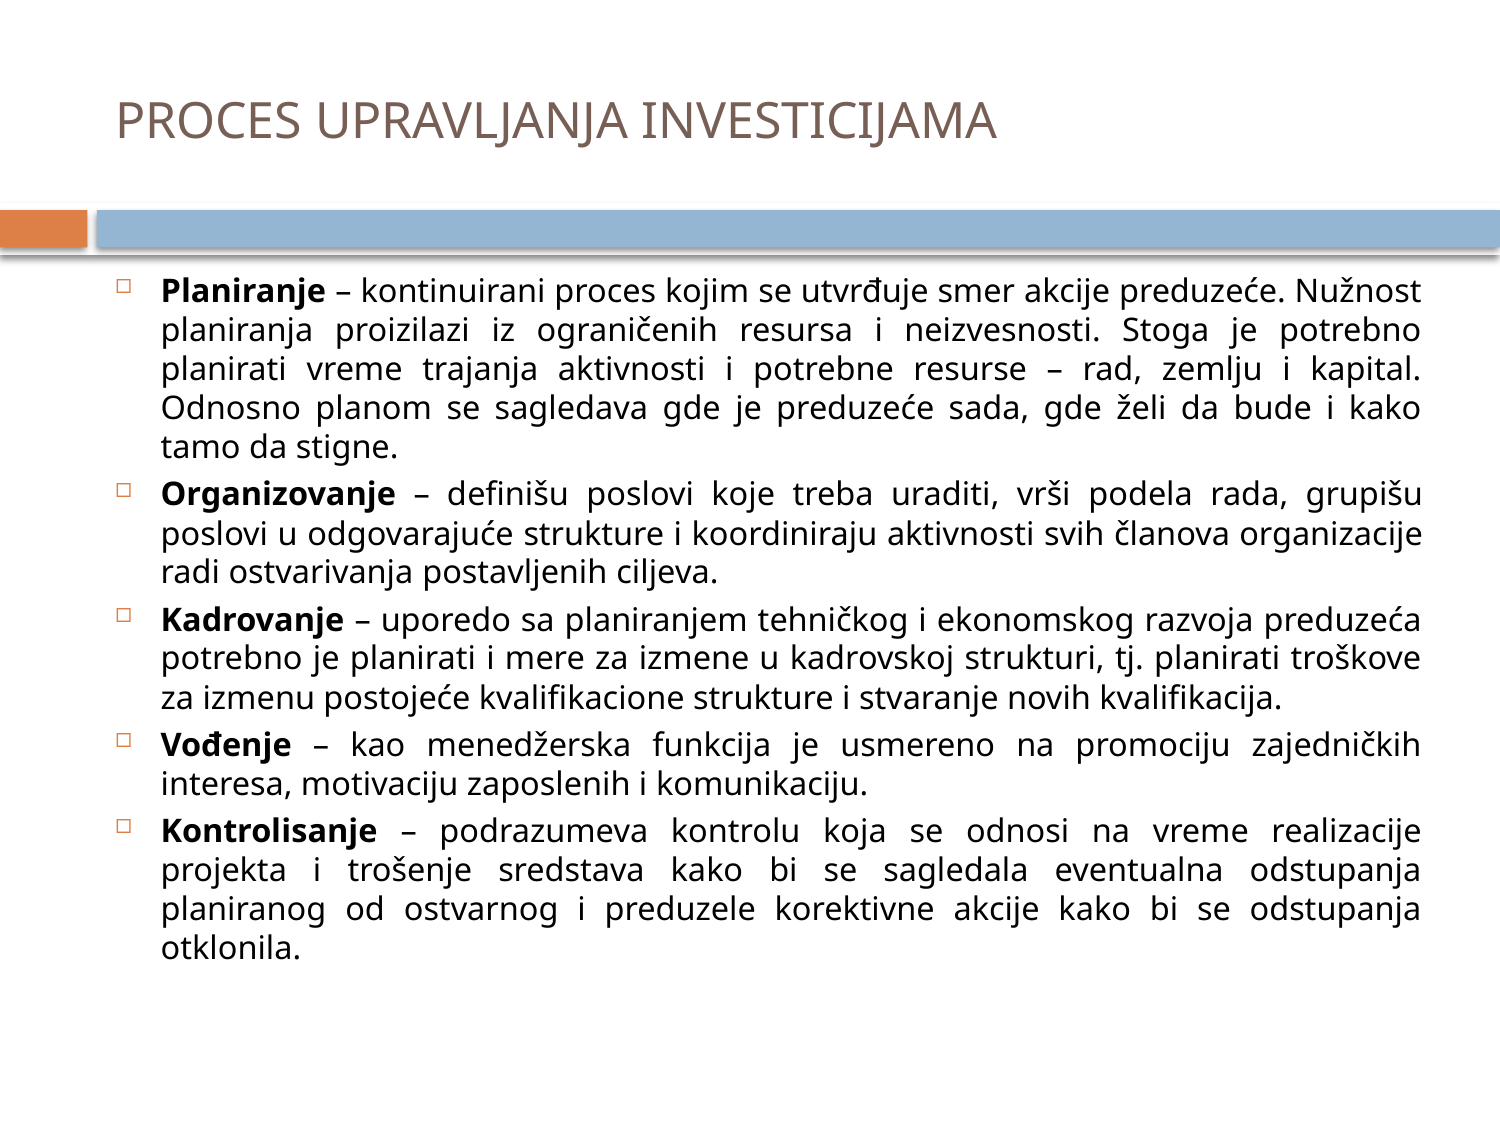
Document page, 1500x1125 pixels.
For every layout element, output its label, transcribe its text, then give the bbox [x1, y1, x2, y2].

title PROCES UPRAVLJANJA INVESTICIJAMA [100, 37, 1438, 200]
list Planiranje – kontinuirani proces kojim se utvrđuje smer akcije preduzeće. Nužnost planiranja proizilazi iz ograničenih resursa i neizvesnosti. Stoga je potrebno planirati vreme trajanja aktivnosti i potrebne resurse – rad, zemlju i kapital. Odnosno planom se sagledava gde je preduzeće sada, gde želi da bude i kako tamo da stigne. Organizovanje – definišu poslovi koje treba uraditi, vrši podela rada, grupišu poslovi u odgovarajuće strukture i koordiniraju aktivnosti svih članova organizacije radi ostvarivanja postavljenih ciljeva. Kadrovanje – uporedo sa planiranjem tehničkog i ekonomskog razvoja preduzeća potrebno je planirati i mere za izmene u kadrovskoj strukturi, tj. planirati troškove za izmenu postojeće kvalifikacione strukture i stvaranje novih kvalifikacija. Vođenje – kao menedžerska funkcija je usmereno na promociju zajedničkih interesa, motivaciju zaposlenih i komunikaciju. Kontrolisanje – podrazumeva kontrolu koja se odnosi na vreme realizacije projekta i trošenje sredstava kako bi se sagledala eventualna odstupanja planiranog od ostvarnog i preduzele korektivne akcije kako bi se odstupanja otklonila. [100, 262, 1438, 1000]
